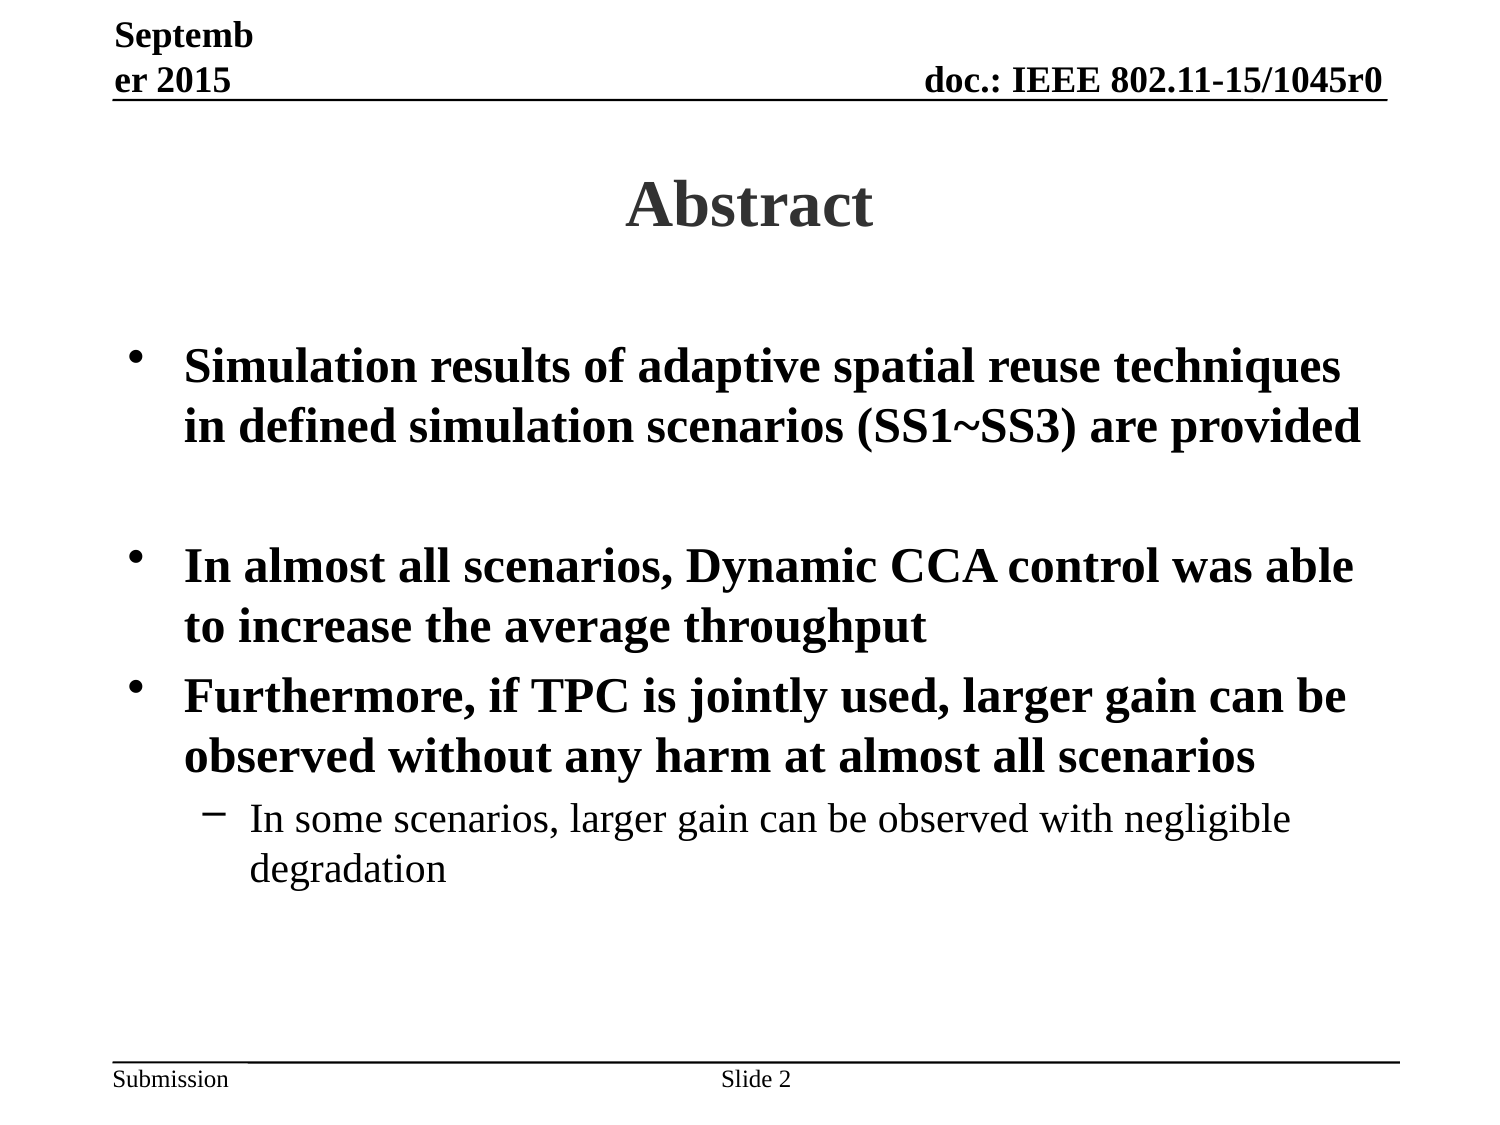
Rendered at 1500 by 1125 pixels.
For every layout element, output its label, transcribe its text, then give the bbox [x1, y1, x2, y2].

slide_number Slide 2 [712, 1061, 800, 1093]
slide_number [114, 54, 270, 101]
title Abstract [112, 112, 1388, 288]
list Simulation results of adaptive spatial reuse techniques in defined simulation scenarios (SS1~SS3) are provided In almost all scenarios, Dynamic CCA control was able to increase the average throughput Furthermore, if TPC is jointly used, larger gain can be observed without any harm at almost all scenarios In some scenarios, larger gain can be observed with negligible degradation [112, 324, 1388, 1001]
